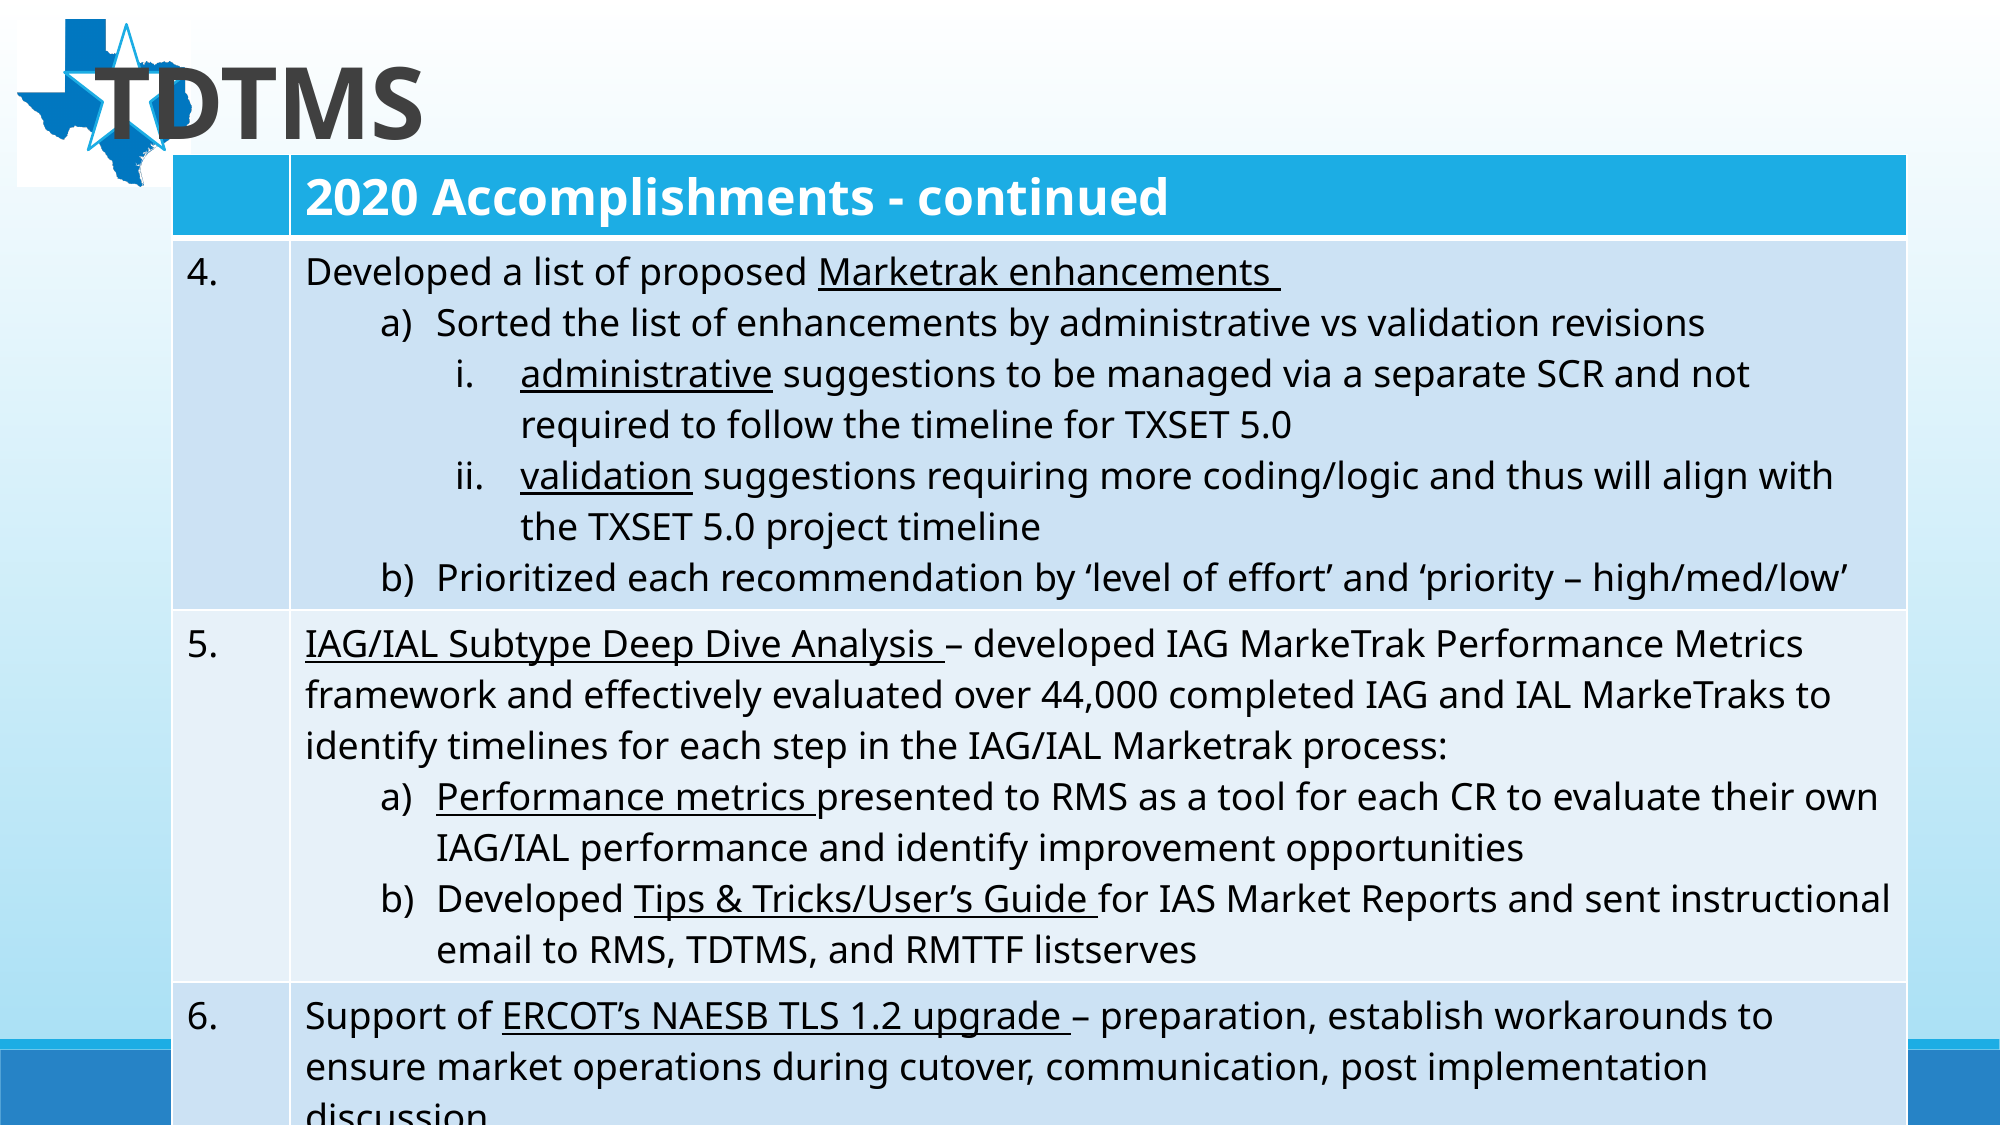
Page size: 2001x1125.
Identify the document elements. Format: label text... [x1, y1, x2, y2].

table_header [173, 155, 289, 235]
title TDTMS [199, 24, 1802, 154]
table_cell Support of ERCOT’s NAESB TLS 1.2 upgrade – preparation, establish workarounds to ensure market operations during cutover, communication, post implementation discussion [291, 983, 1906, 1125]
table_cell 6. [173, 983, 289, 1125]
table_cell IAG/IAL Subtype Deep Dive Analysis – developed IAG MarkeTrak Performance Metrics framework and effectively evaluated over 44,000 completed IAG and IAL MarkeTraks to identify timelines for each step in the IAG/IAL Marketrak process: Performance metrics presented to RMS as a tool for each CR to evaluate their own IAG/IAL performance and identify improvement opportunities Developed Tips & Tricks/User’s Guide for IAS Market Reports and sent instructional email to RMS, TDTMS, and RMTTF listserves [291, 611, 1906, 981]
table_header 2020 Accomplishments - continued [291, 155, 1906, 235]
table_cell Developed a list of proposed Marketrak enhancements Sorted the list of enhancements by administrative vs validation revisions administrative suggestions to be managed via a separate SCR and not required to follow the timeline for TXSET 5.0 validation suggestions requiring more coding/logic and thus will align with the TXSET 5.0 project timeline Prioritized each recommendation by ‘level of effort’ and ‘priority – high/med/low’ [291, 241, 1906, 609]
picture [16, 19, 192, 188]
table_cell 4. [173, 241, 289, 609]
table_cell 5. [173, 611, 289, 981]
